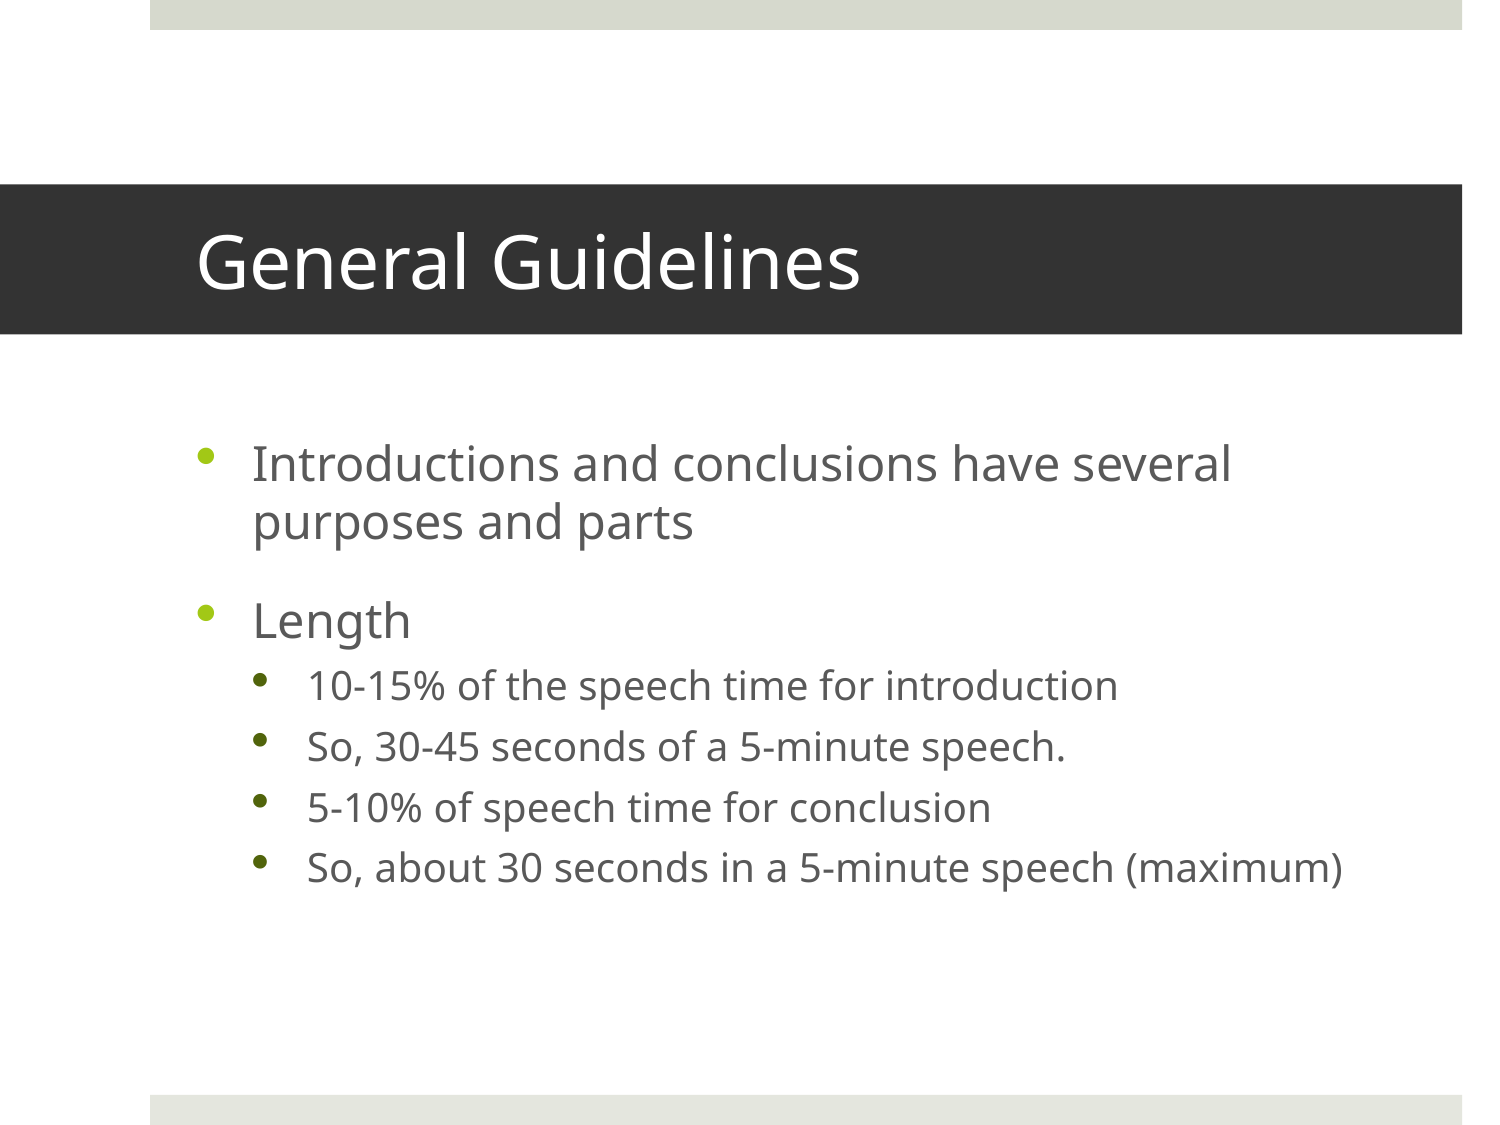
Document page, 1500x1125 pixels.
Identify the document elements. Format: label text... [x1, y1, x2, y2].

list Introductions and conclusions have several purposes and parts Length 10-15% of the speech time for introduction So, 30-45 seconds of a 5-minute speech. 5-10% of speech time for conclusion So, about 30 seconds in a 5-minute speech (maximum) [182, 425, 1432, 1028]
title General Guidelines [0, 184, 1463, 335]
